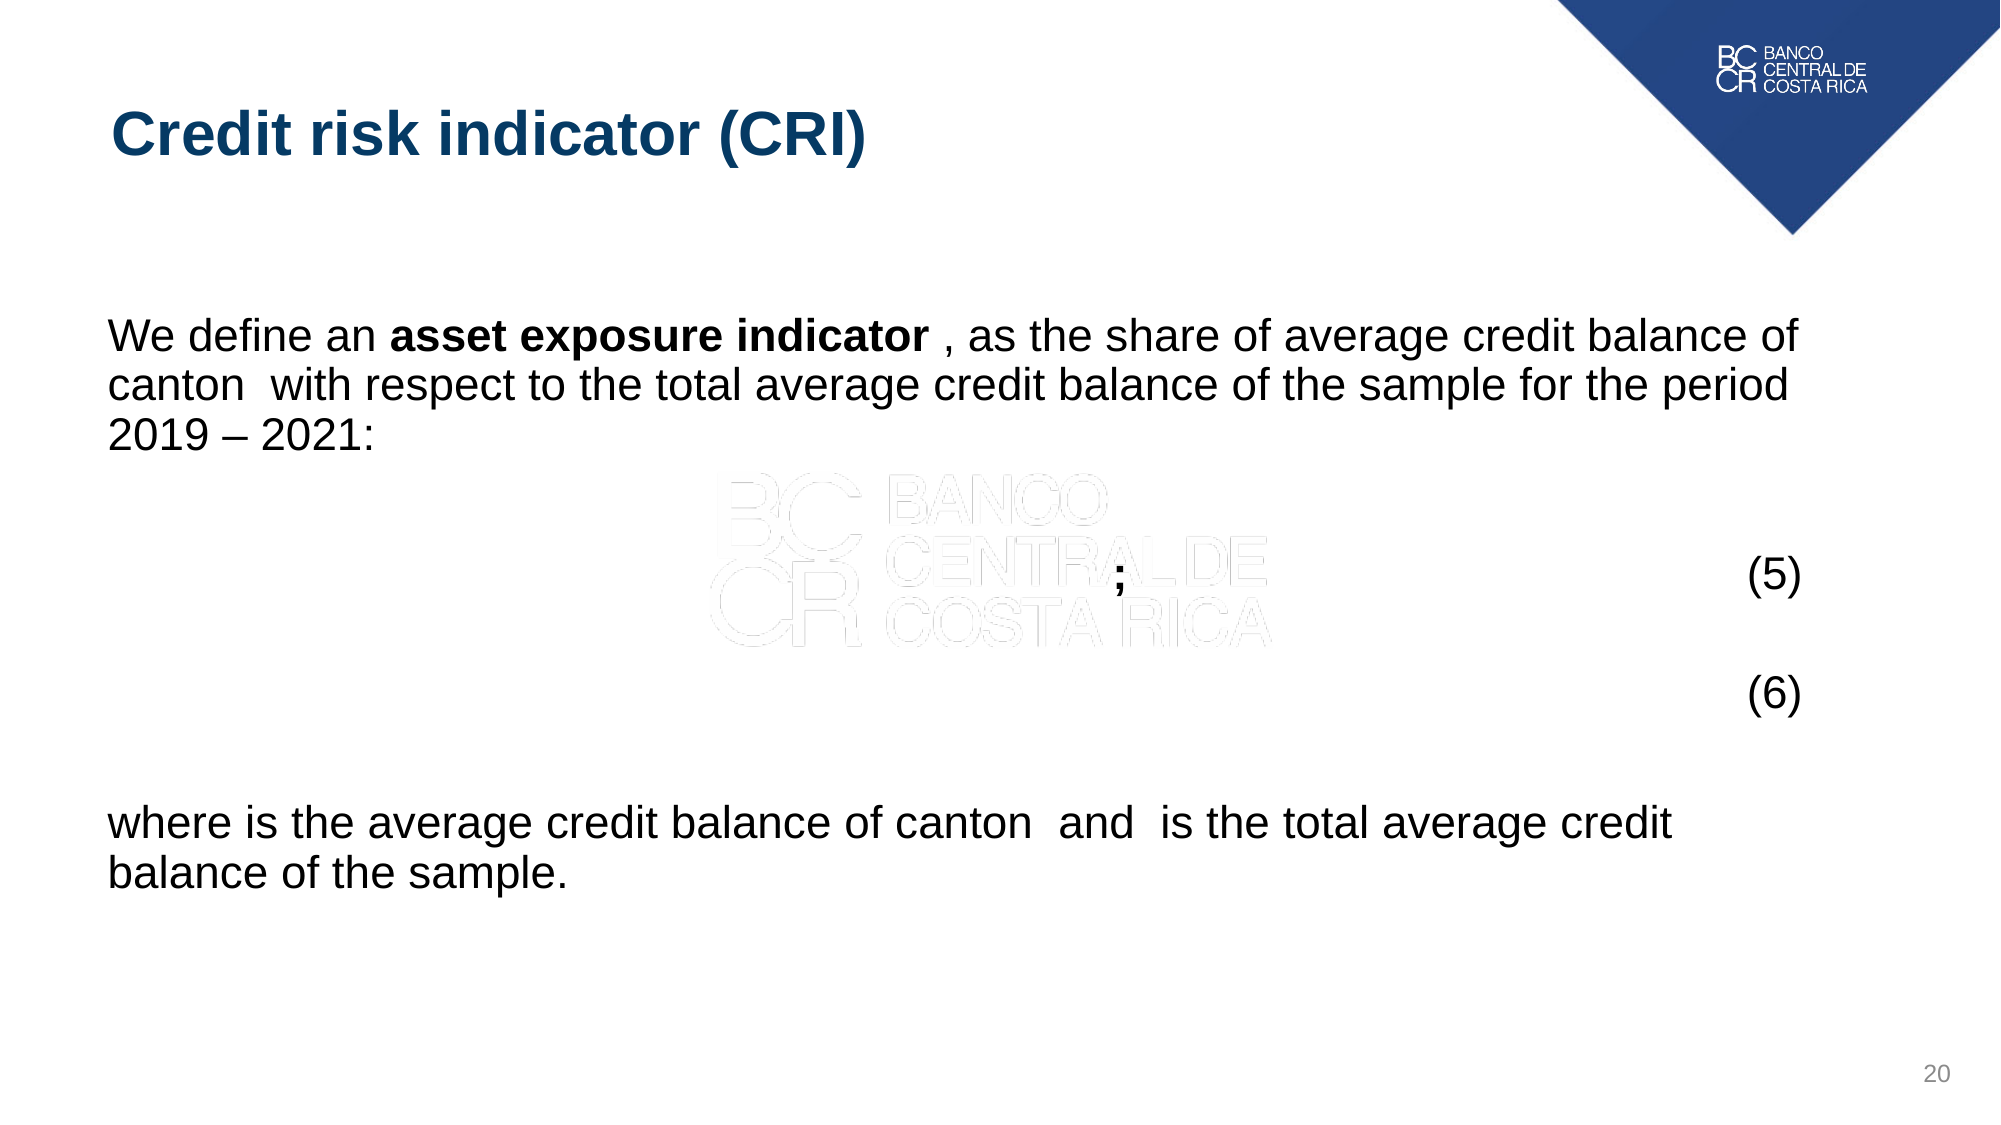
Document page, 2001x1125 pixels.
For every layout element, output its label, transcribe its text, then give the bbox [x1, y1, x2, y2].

picture [0, 0, 2000, 1125]
text_box Credit risk indicator (CRI) [97, 85, 883, 176]
slide_number 20 [1516, 1042, 1967, 1103]
